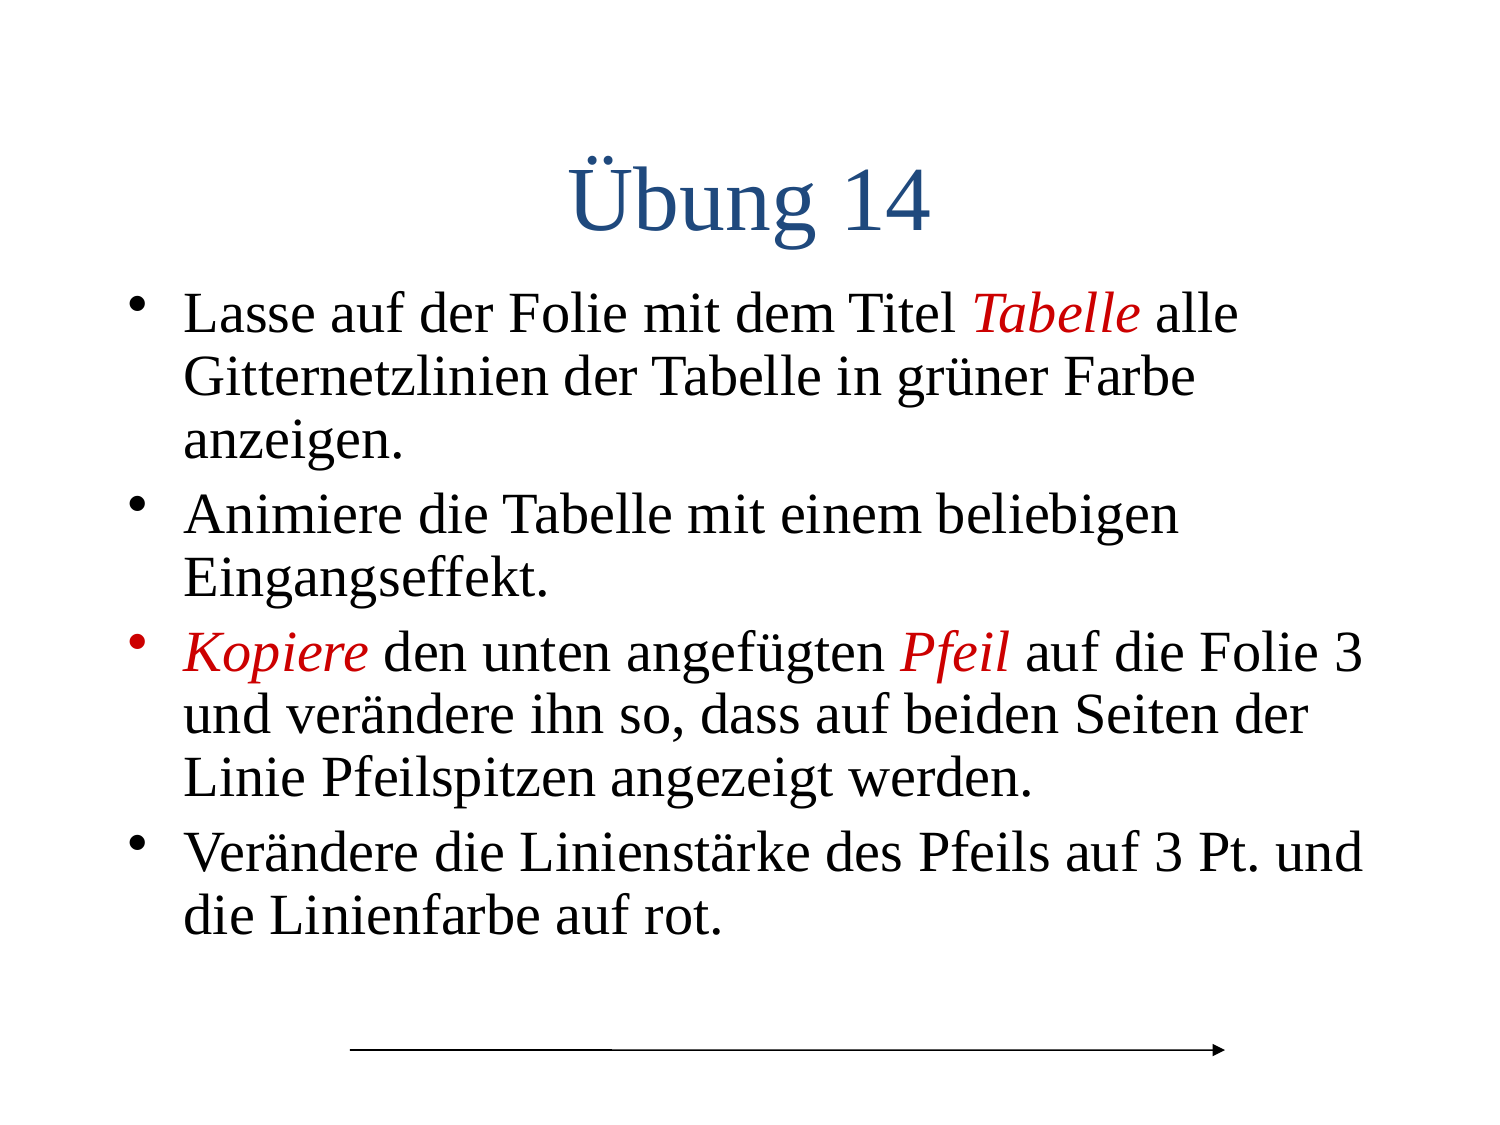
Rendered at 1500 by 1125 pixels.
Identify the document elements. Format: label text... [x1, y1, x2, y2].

text_box [349, 1043, 1225, 1057]
title Übung 14 [112, 99, 1388, 274]
list Lasse auf der Folie mit dem Titel Tabelle alle Gitternetzlinien der Tabelle in grüner Farbe anzeigen. Animiere die Tabelle mit einem beliebigen Eingangseffekt. Kopiere den unten angefügten Pfeil auf die Folie 3 und verändere ihn so, dass auf beiden Seiten der Linie Pfeilspitzen angezeigt werden. Verändere die Linienstärke des Pfeils auf 3 Pt. und die Linienfarbe auf rot. [112, 274, 1388, 951]
